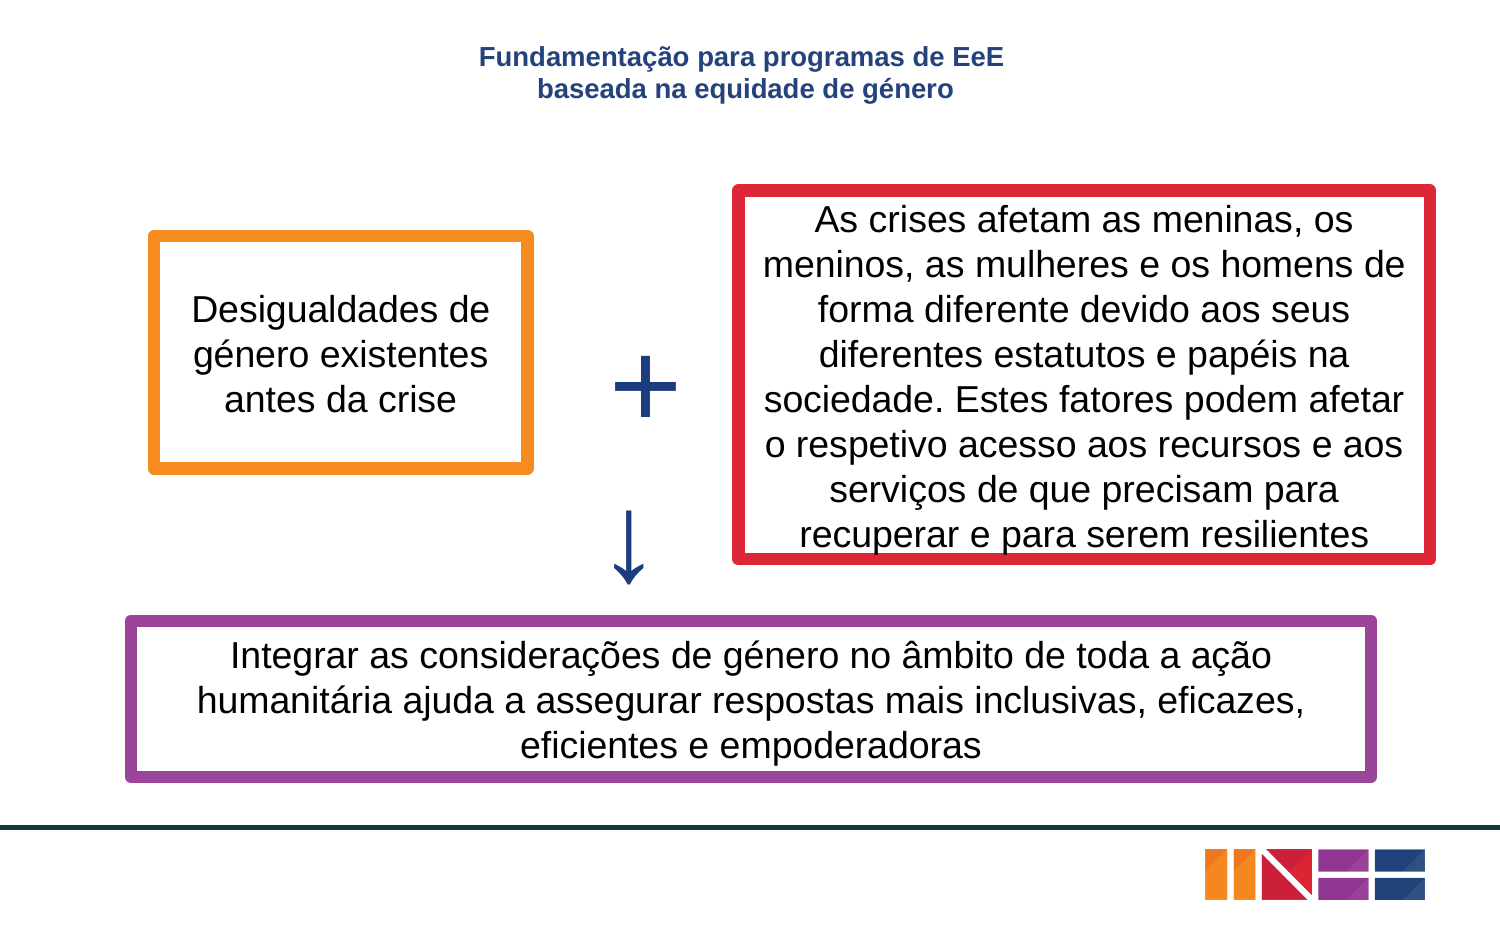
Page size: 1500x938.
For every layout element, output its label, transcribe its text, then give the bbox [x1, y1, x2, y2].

text_box → [594, 470, 749, 561]
picture [1205, 849, 1425, 900]
text_box Desigualdades de género existentes antes da crise [154, 236, 528, 469]
text_box As crises afetam as meninas, os meninos, as mulheres e os homens de forma diferente devido aos seus diferentes estatutos e papéis na sociedade. Estes fatores podem afetar o respetivo acesso aos recursos e aos serviços de que precisam para recuperar e para serem resilientes [738, 190, 1430, 560]
text_box Integrar as considerações de género no âmbito de toda a ação humanitária ajuda a assegurar respostas mais inclusivas, eficazes, eficientes e empoderadoras [131, 620, 1371, 777]
title Fundamentação para programas de EeE baseada na equidade de género [23, 23, 1468, 121]
text_box + [594, 288, 703, 417]
